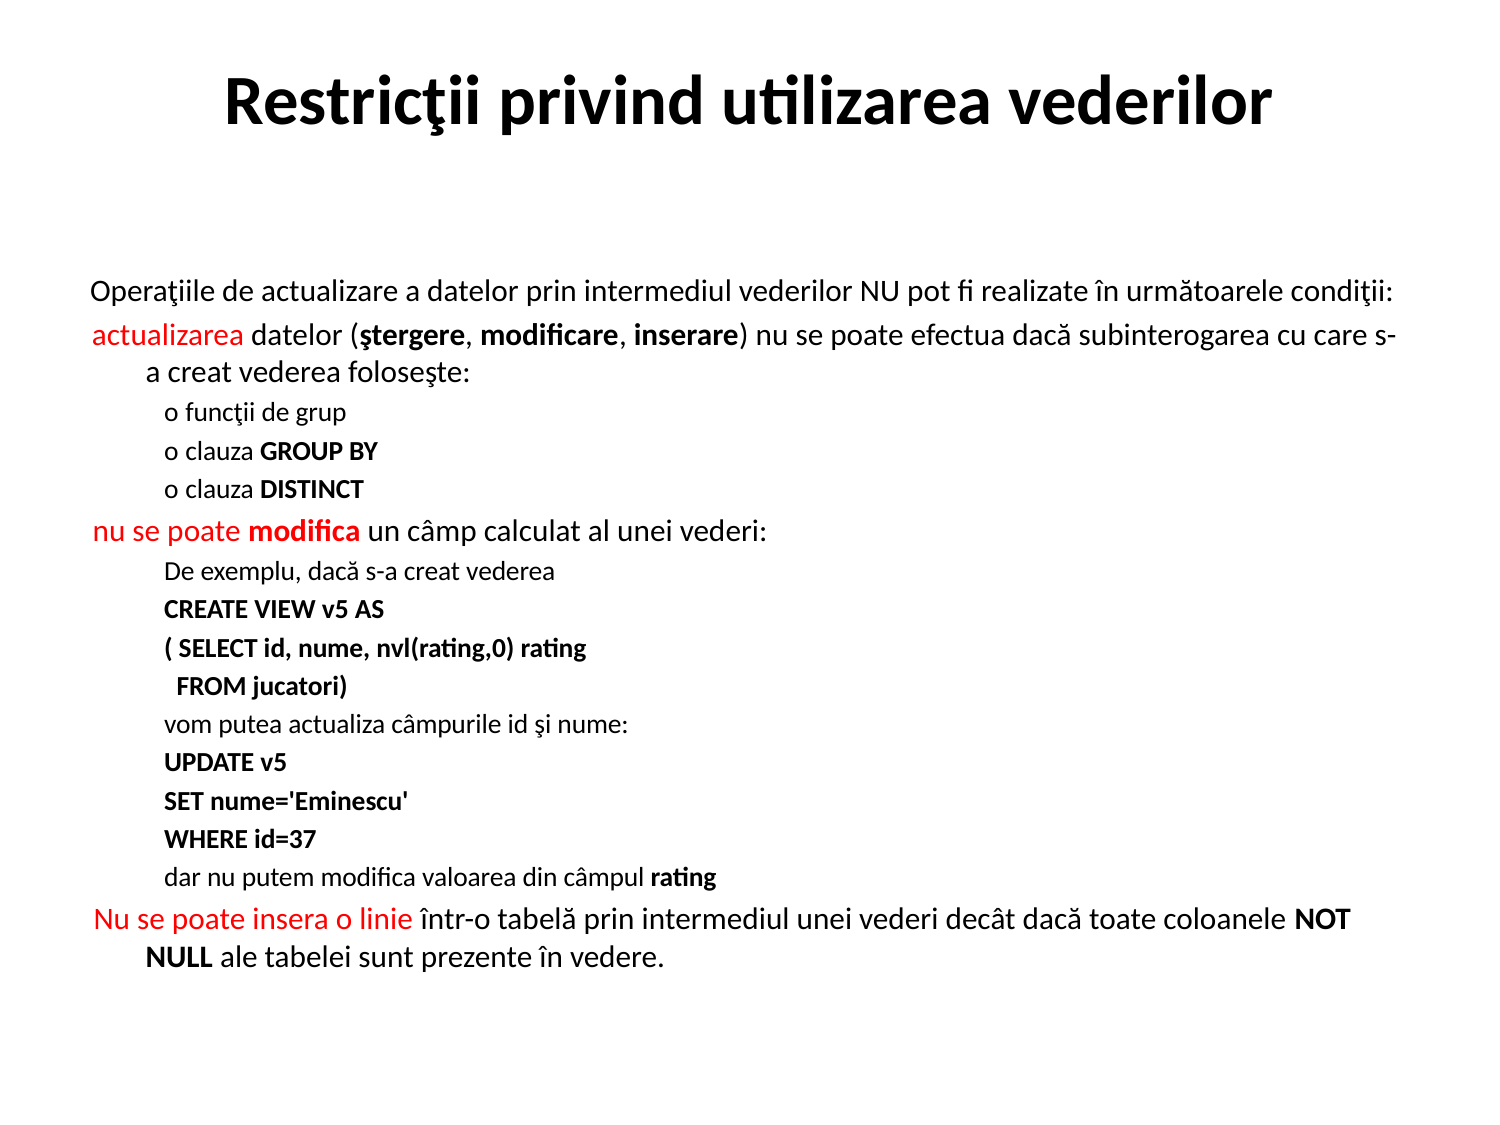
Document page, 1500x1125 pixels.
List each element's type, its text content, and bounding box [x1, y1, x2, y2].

title Restricţii privind utilizarea vederilor [75, 45, 1425, 233]
list Operaţiile de actualizare a datelor prin intermediul vederilor NU pot fi realizate în următoarele condiţii: actualizarea datelor (ştergere, modificare, inserare) nu se poate efectua dacă subinterogarea cu care s-a creat vederea foloseşte: o funcţii de grup o clauza GROUP BY o clauza DISTINCT nu se poate modifica un câmp calculat al unei vederi: De exemplu, dacă s-a creat vederea CREATE VIEW v5 AS ( SELECT id, nume, nvl(rating,0) rating FROM jucatori) vom putea actualiza câmpurile id şi nume: UPDATE v5 SET nume='Eminescu' WHERE id=37 dar nu putem modifica valoarea din câmpul rating Nu se poate insera o linie într-o tabelă prin intermediul unei vederi decât dacă toate coloanele NOT NULL ale tabelei sunt prezente în vedere. [75, 262, 1425, 1005]
